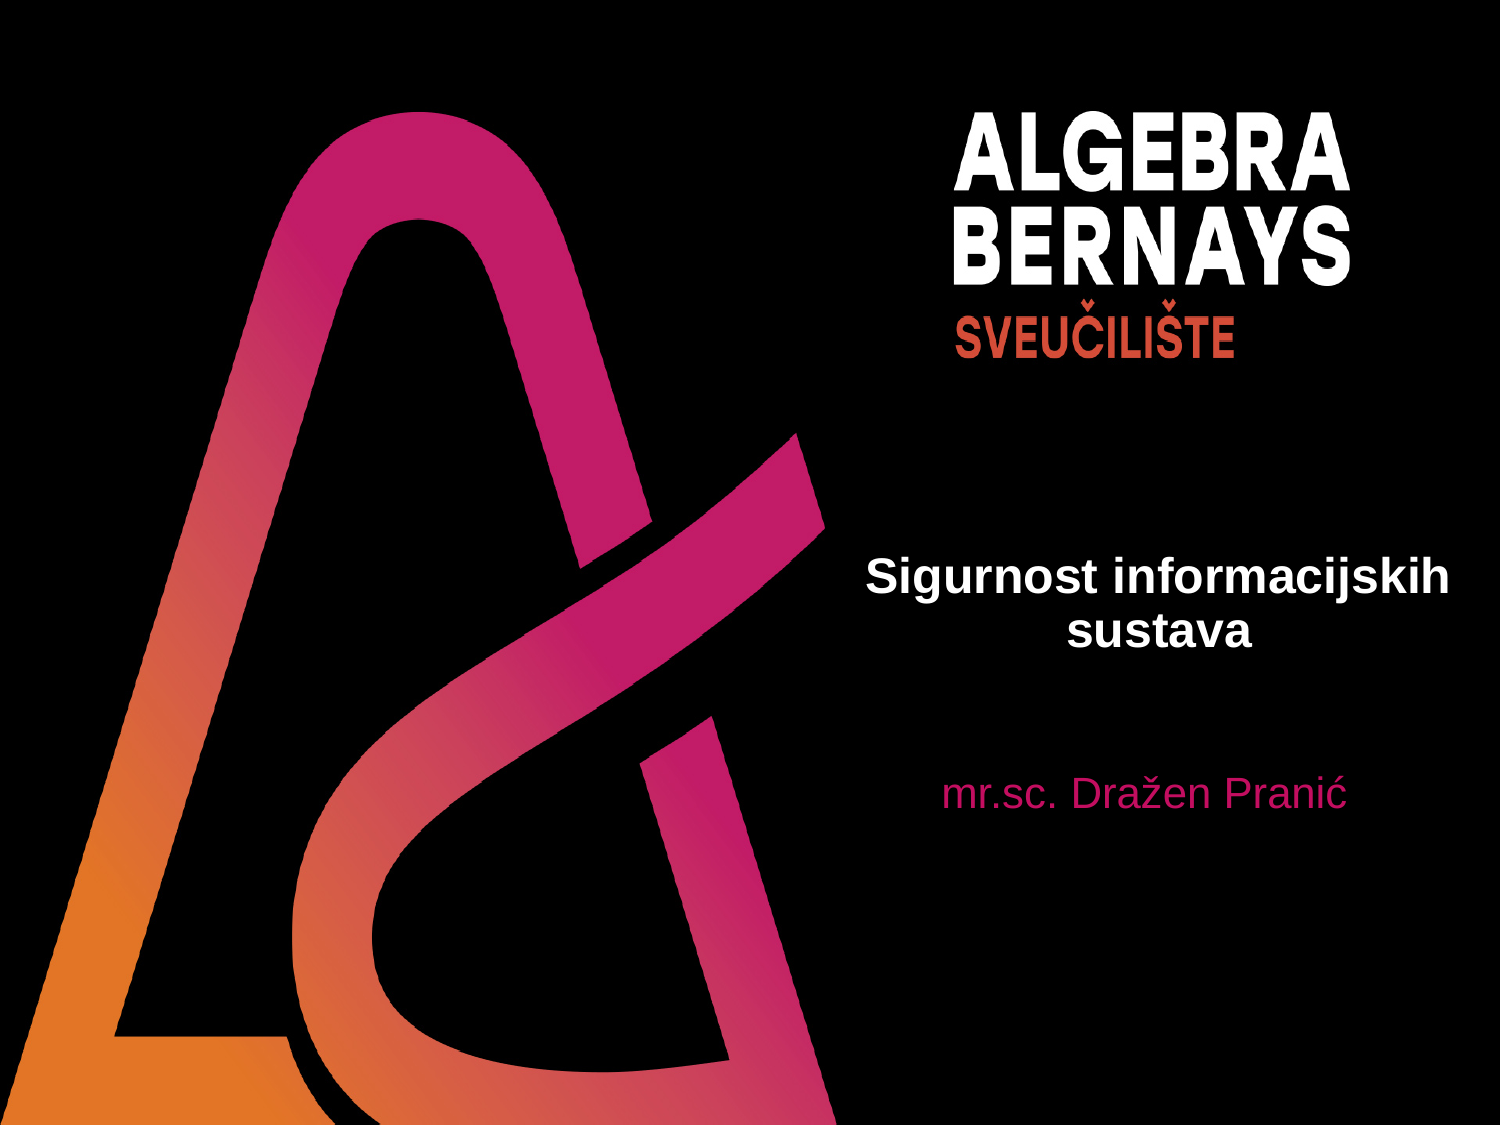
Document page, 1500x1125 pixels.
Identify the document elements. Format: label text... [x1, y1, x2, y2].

picture [0, 0, 1500, 1125]
text_box mr.sc. Dražen Pranić [809, 757, 1480, 825]
text_box Sigurnost informacijskih sustava [838, 496, 1480, 712]
